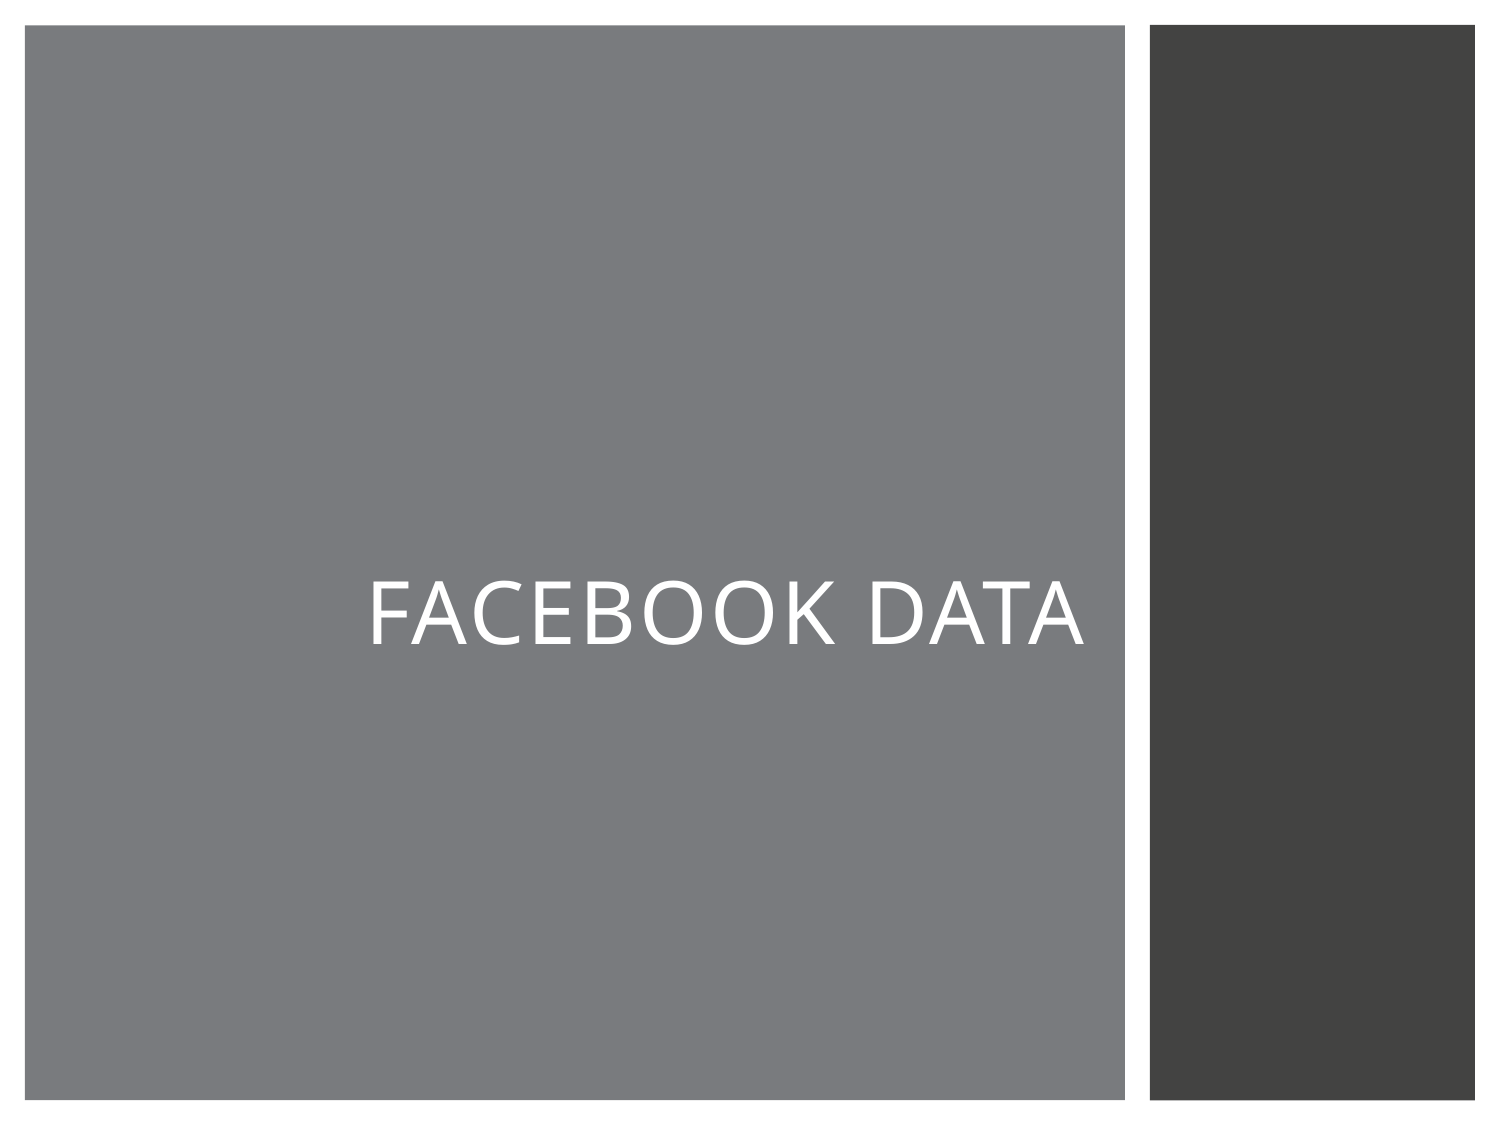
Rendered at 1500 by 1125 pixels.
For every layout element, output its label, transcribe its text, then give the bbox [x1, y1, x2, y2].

title Facebook Data [62, 474, 1100, 745]
